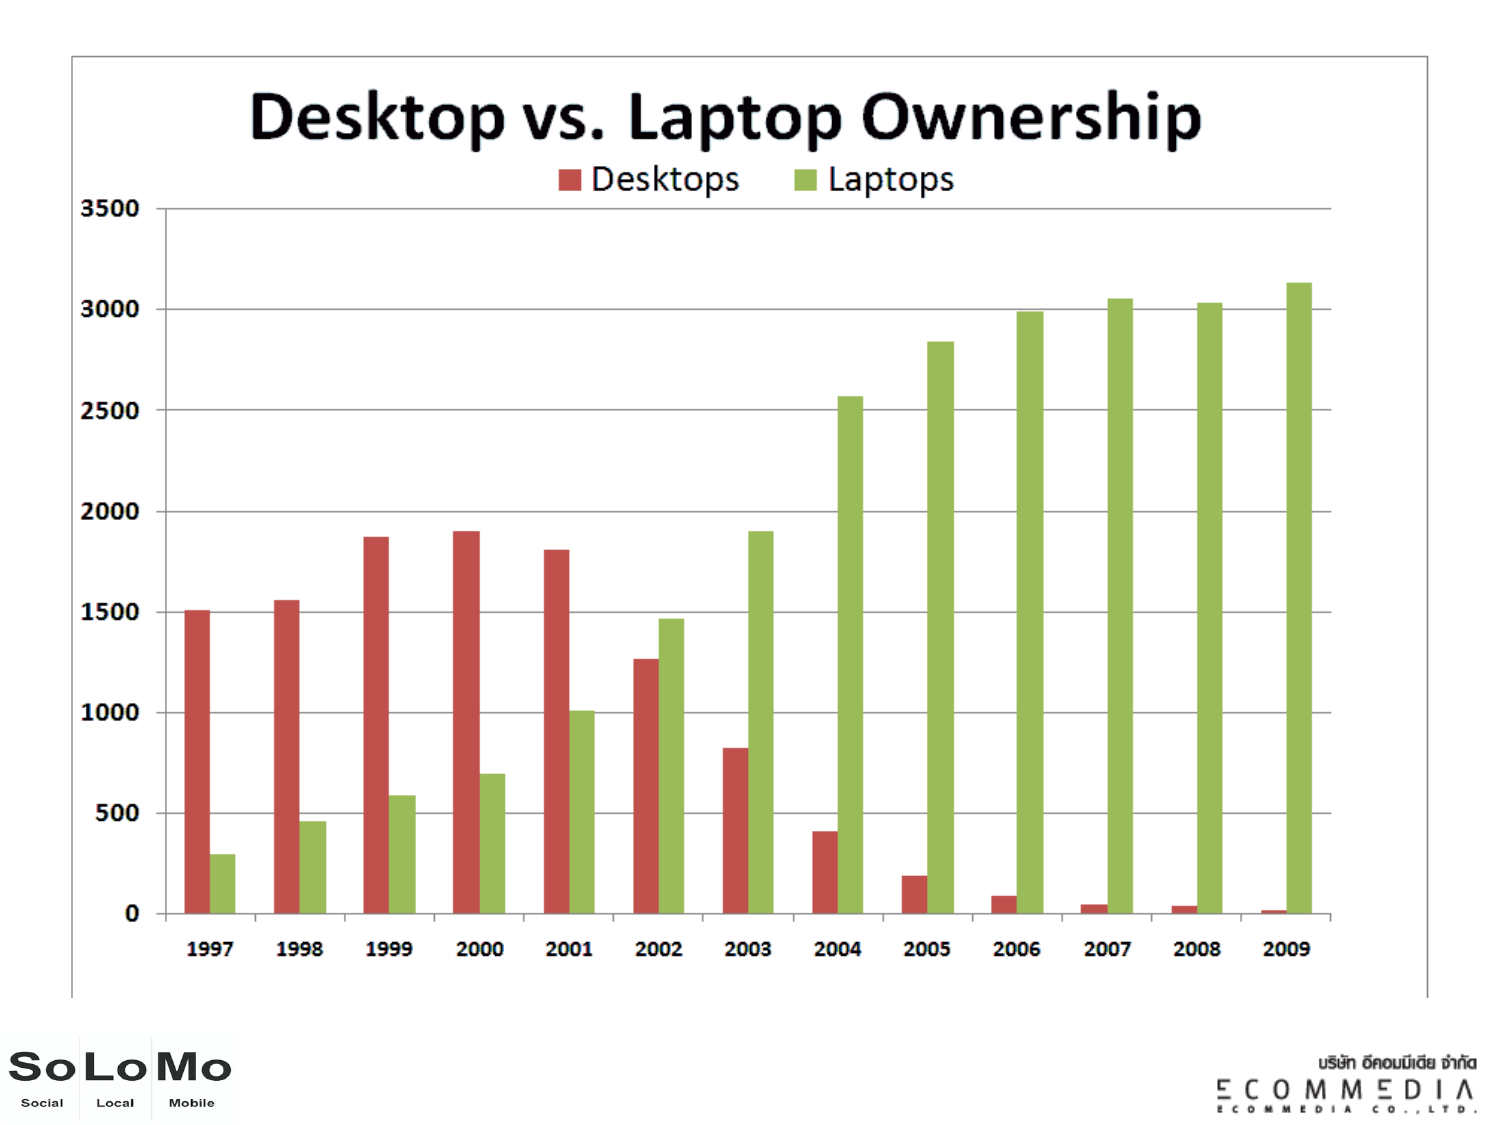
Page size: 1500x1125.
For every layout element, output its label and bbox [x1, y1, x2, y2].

picture [70, 46, 1430, 999]
picture [1206, 1031, 1489, 1116]
picture [0, 1031, 237, 1125]
